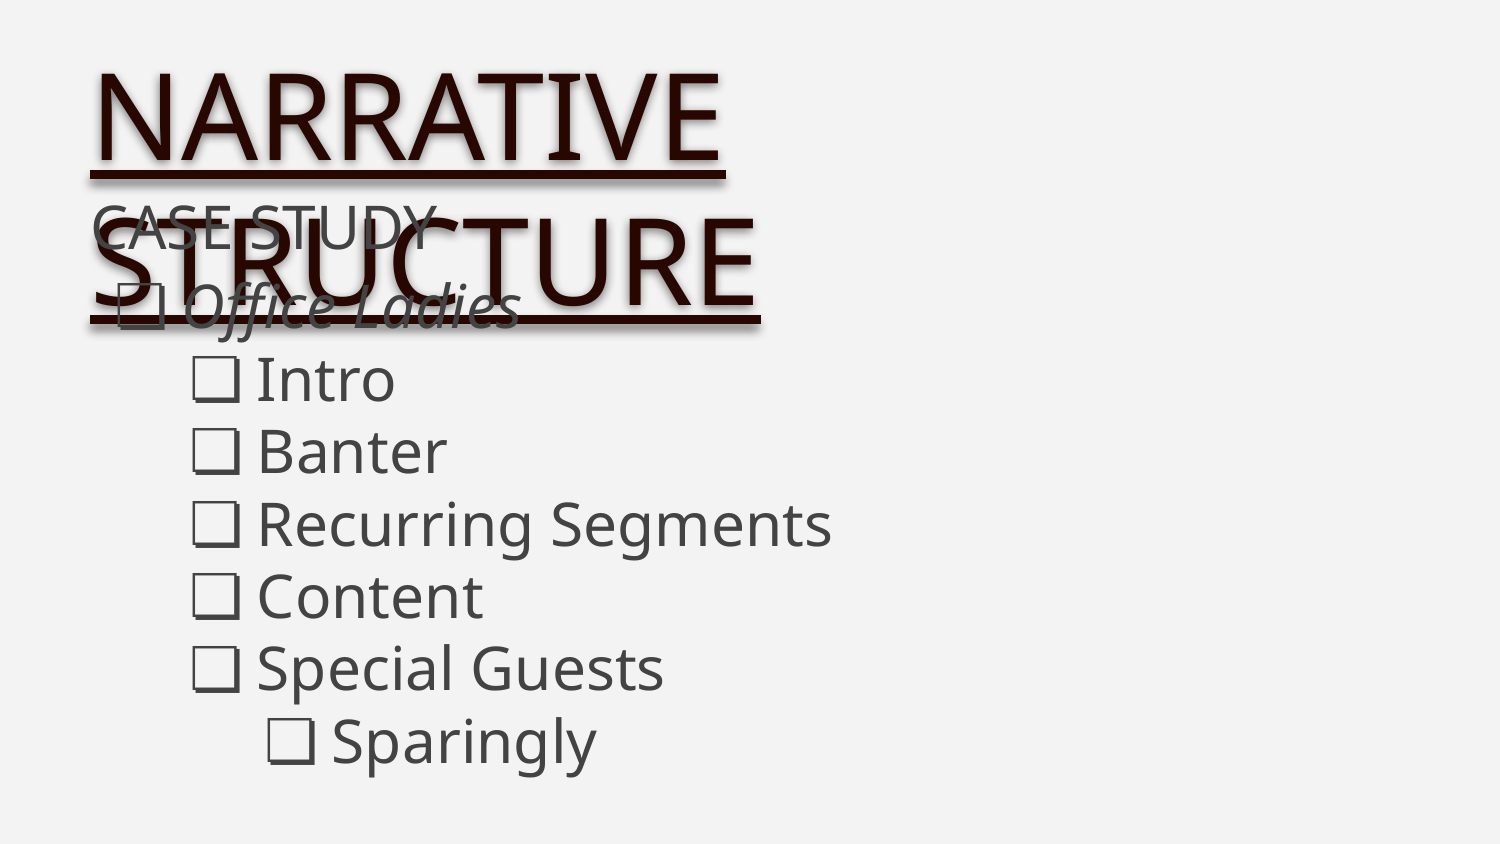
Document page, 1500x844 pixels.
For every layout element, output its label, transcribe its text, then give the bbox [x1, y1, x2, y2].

text_box NARRATIVE STRUCTURE [75, 24, 1425, 174]
text_box CASE STUDY [75, 174, 1425, 247]
text_box Office Ladies Intro Banter Recurring Segments Content Special Guests Sparingly [91, 253, 1425, 844]
